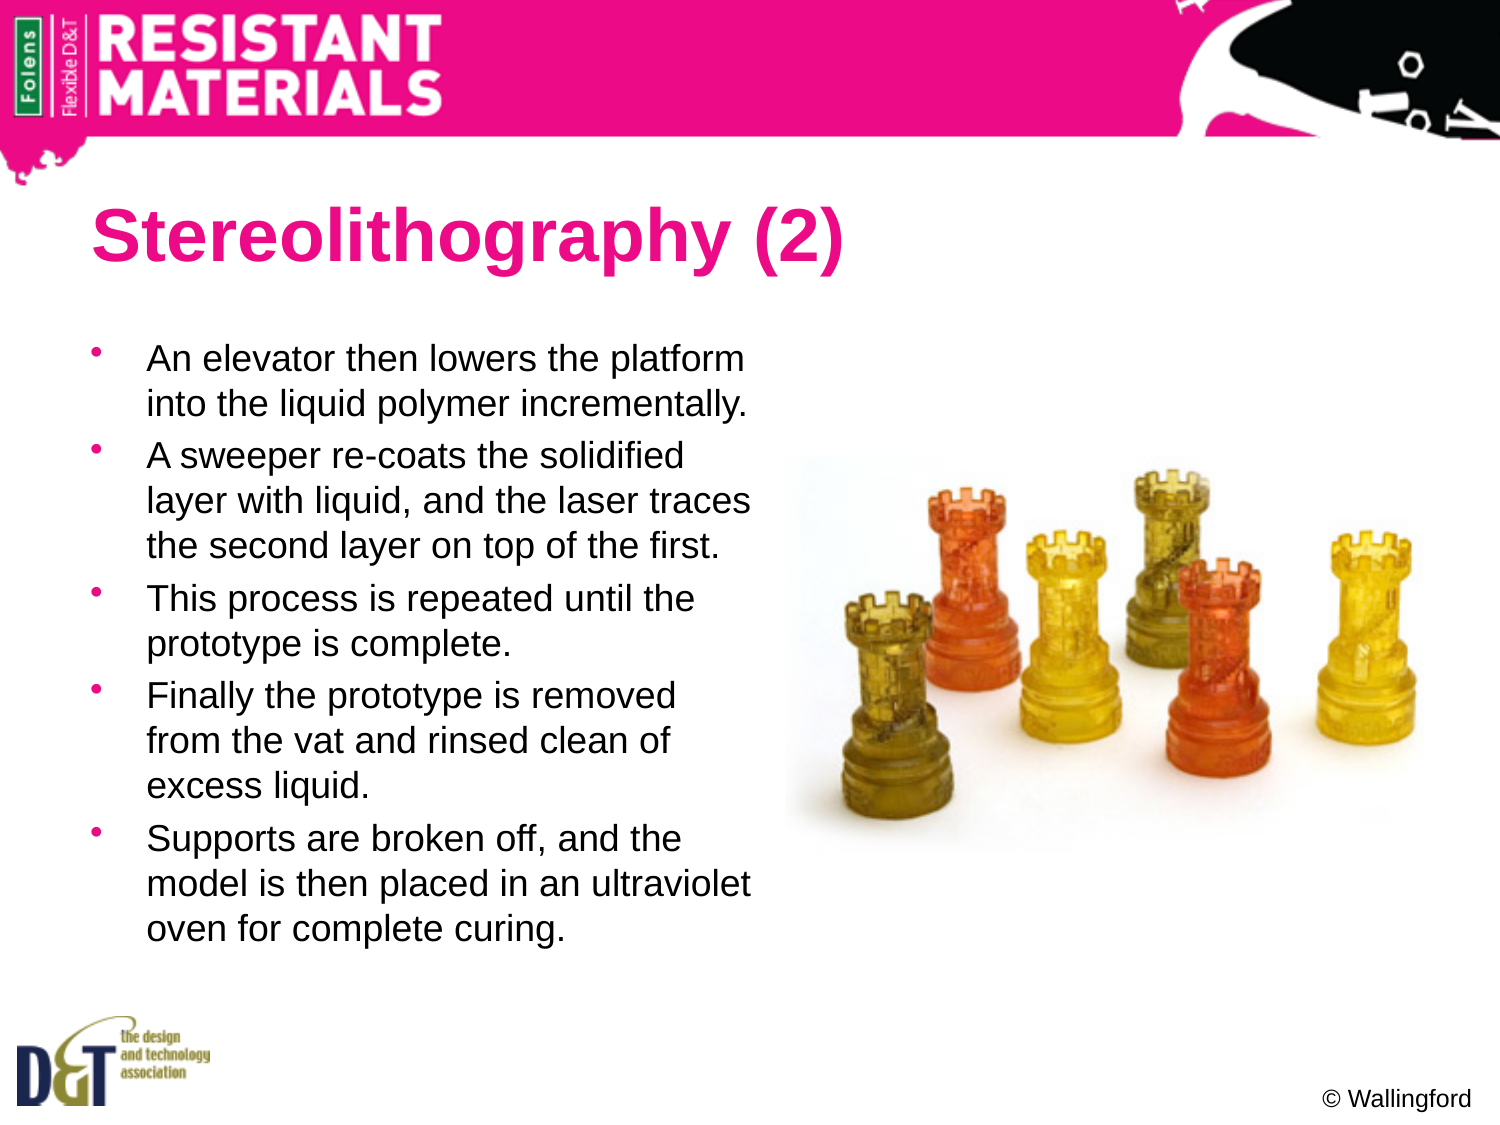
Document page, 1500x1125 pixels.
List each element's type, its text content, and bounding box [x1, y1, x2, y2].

list An elevator then lowers the platform into the liquid polymer incrementally. A sweeper re-coats the solidified layer with liquid, and the laser traces the second layer on top of the first. This process is repeated until the prototype is complete. Finally the prototype is removed from the vat and rinsed clean of excess liquid. Supports are broken off, and the model is then placed in an ultraviolet oven for complete curing. [75, 326, 774, 1005]
text_box © Wallingford [1257, 1074, 1495, 1125]
title Stereolithography (2) [76, 160, 1427, 301]
picture [0, 0, 1500, 1125]
